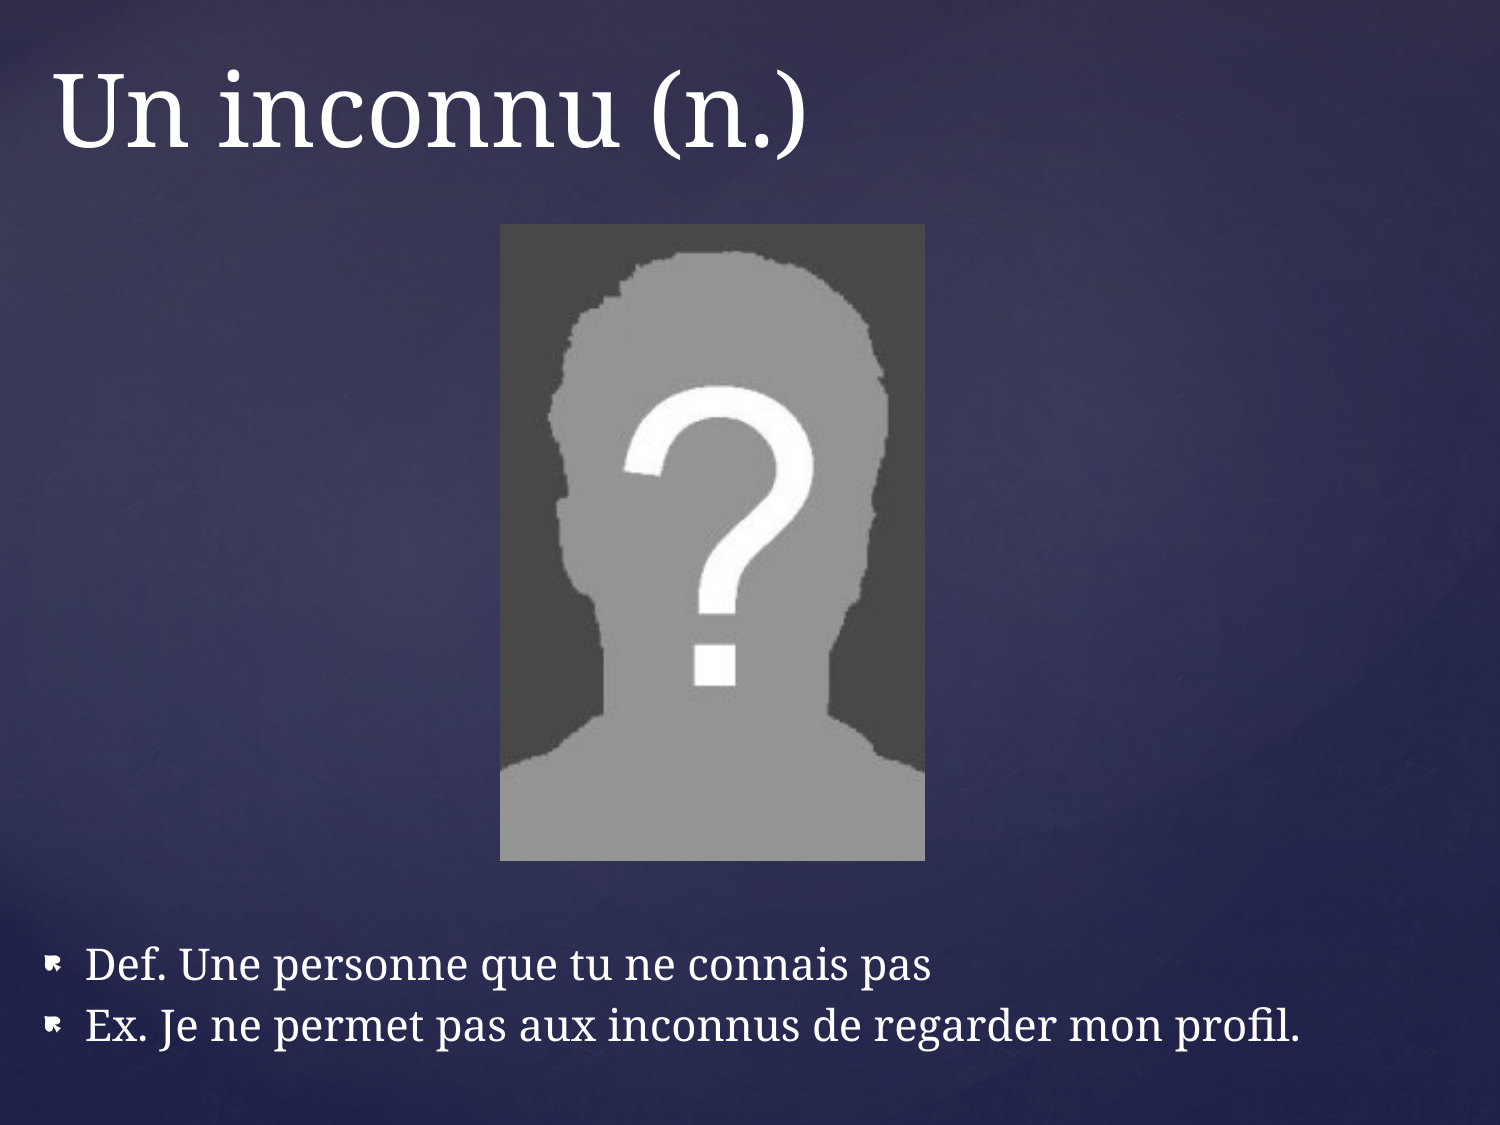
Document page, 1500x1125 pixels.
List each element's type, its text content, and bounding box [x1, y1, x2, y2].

list Def. Une personne que tu ne connais pas Ex. Je ne permet pas aux inconnus de regarder mon profil. [24, 900, 1400, 1088]
title Un inconnu (n.) [37, 24, 1275, 175]
picture [499, 224, 926, 861]
